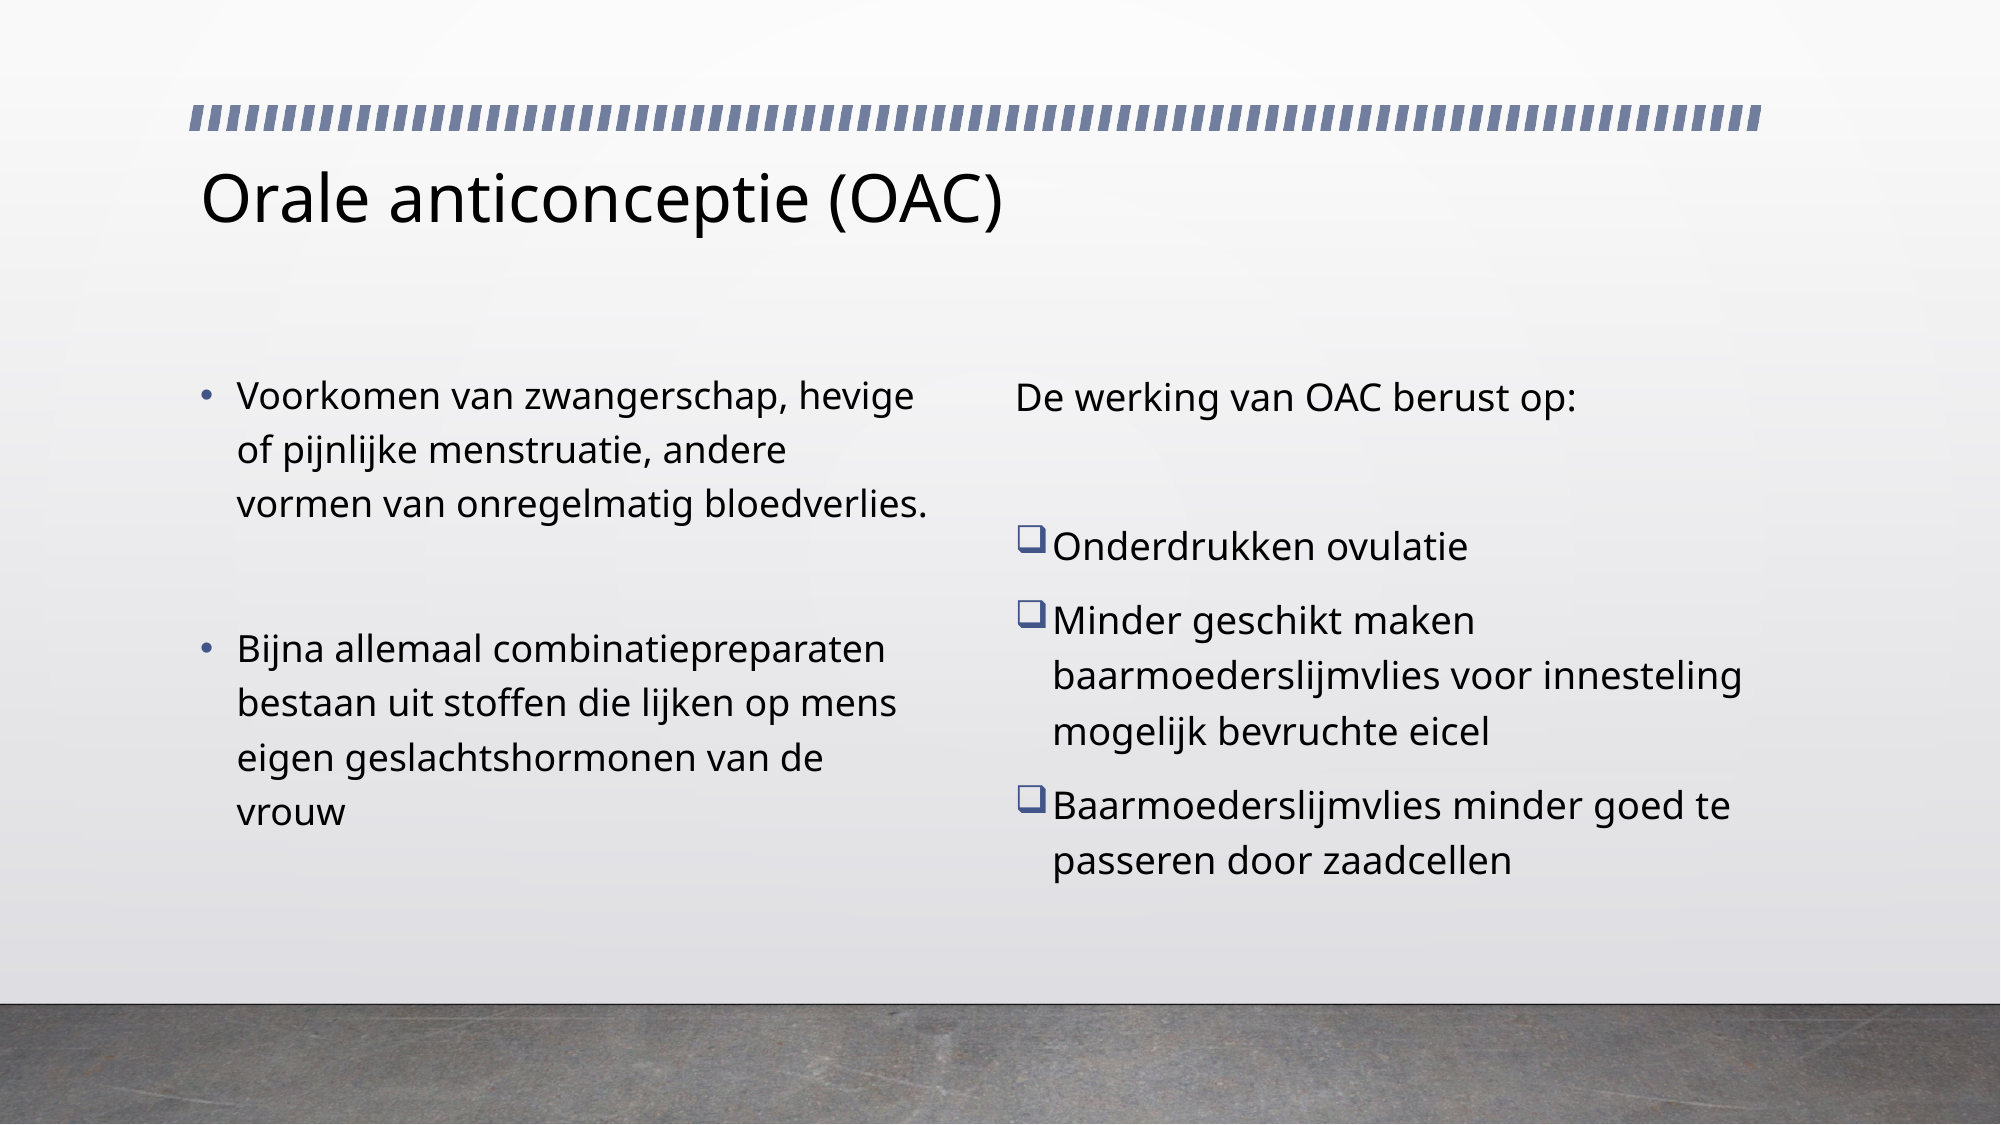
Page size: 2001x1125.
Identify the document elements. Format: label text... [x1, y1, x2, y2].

list De werking van OAC berust op: Onderdrukken ovulatie Minder geschikt maken baarmoederslijmvlies voor innesteling mogelijk bevruchte eicel Baarmoederslijmvlies minder goed te passeren door zaadcellen [999, 356, 1762, 896]
list Voorkomen van zwangerschap, hevige of pijnlijke menstruatie, andere vormen van onregelmatig bloedverlies. Bijna allemaal combinatiepreparaten bestaan uit stoffen die lijken op mens eigen geslachtshormonen van de vrouw [185, 355, 948, 896]
title Orale anticonceptie (OAC) [185, 157, 1762, 331]
picture [0, 1004, 2000, 1124]
